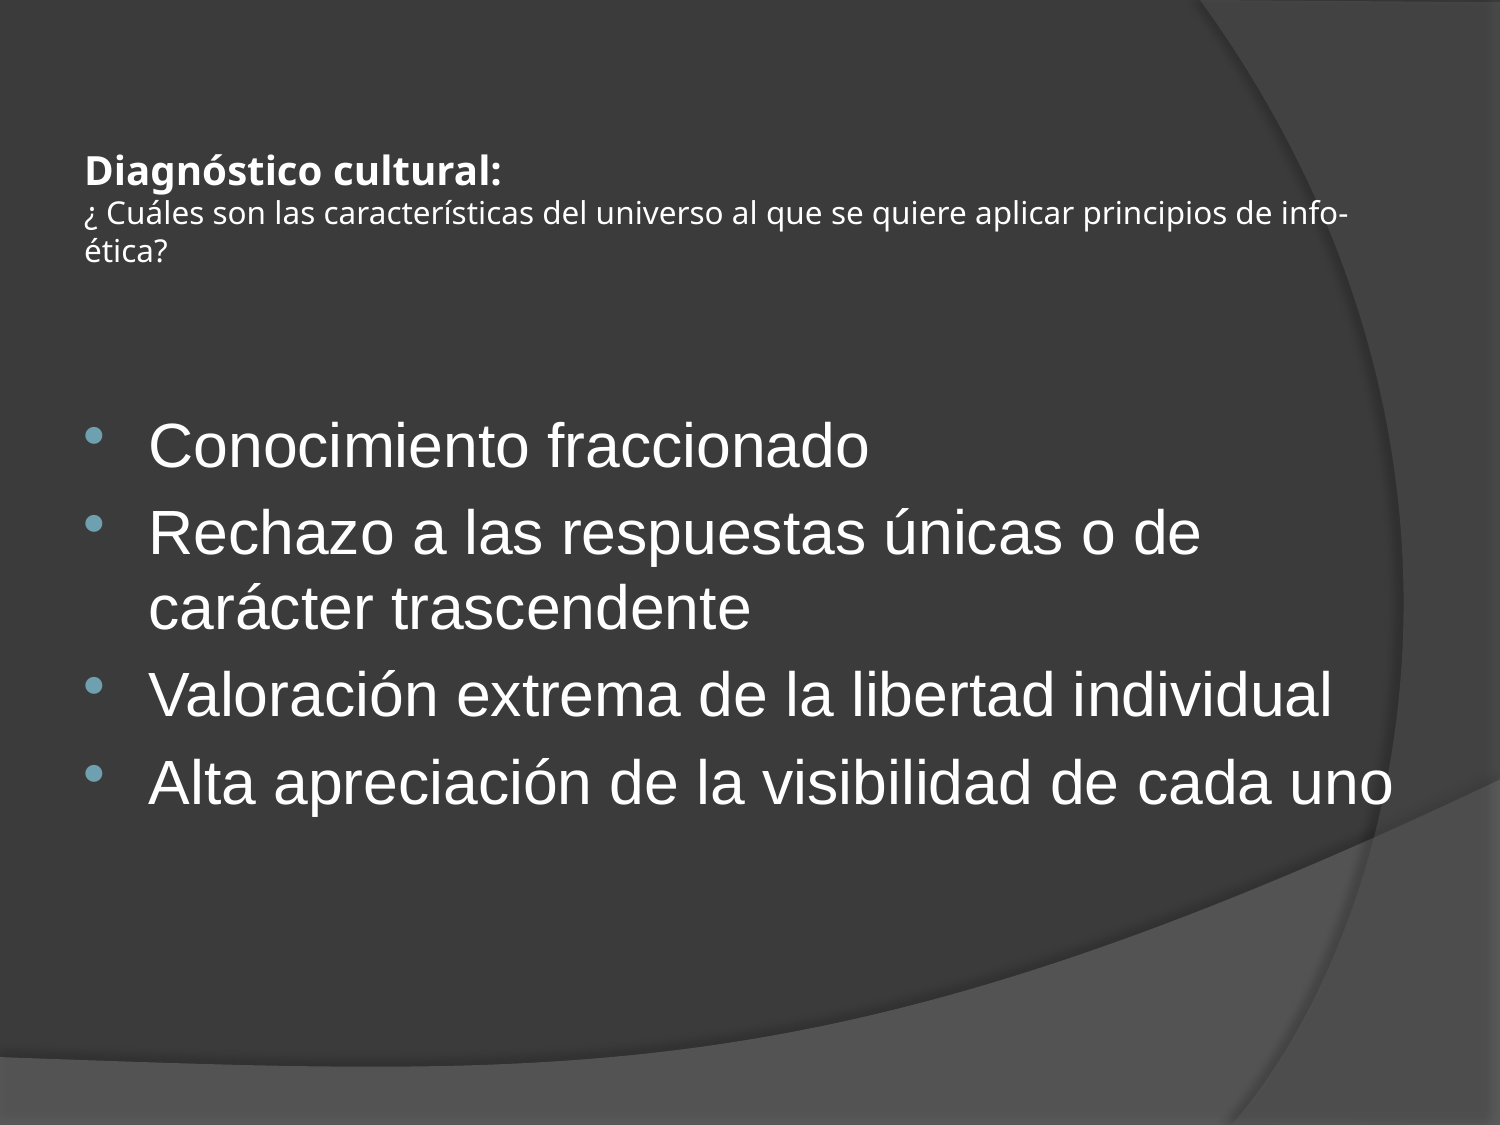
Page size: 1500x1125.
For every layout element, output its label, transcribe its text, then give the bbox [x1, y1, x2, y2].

list Conocimiento fraccionado Rechazo a las respuestas únicas o de carácter trascendente Valoración extrema de la libertad individual Alta apreciación de la visibilidad de cada uno [64, 397, 1414, 1064]
title Diagnóstico cultural: ¿ Cuáles son las características del universo al que se quiere aplicar principios de info-ética? [76, 137, 1427, 325]
